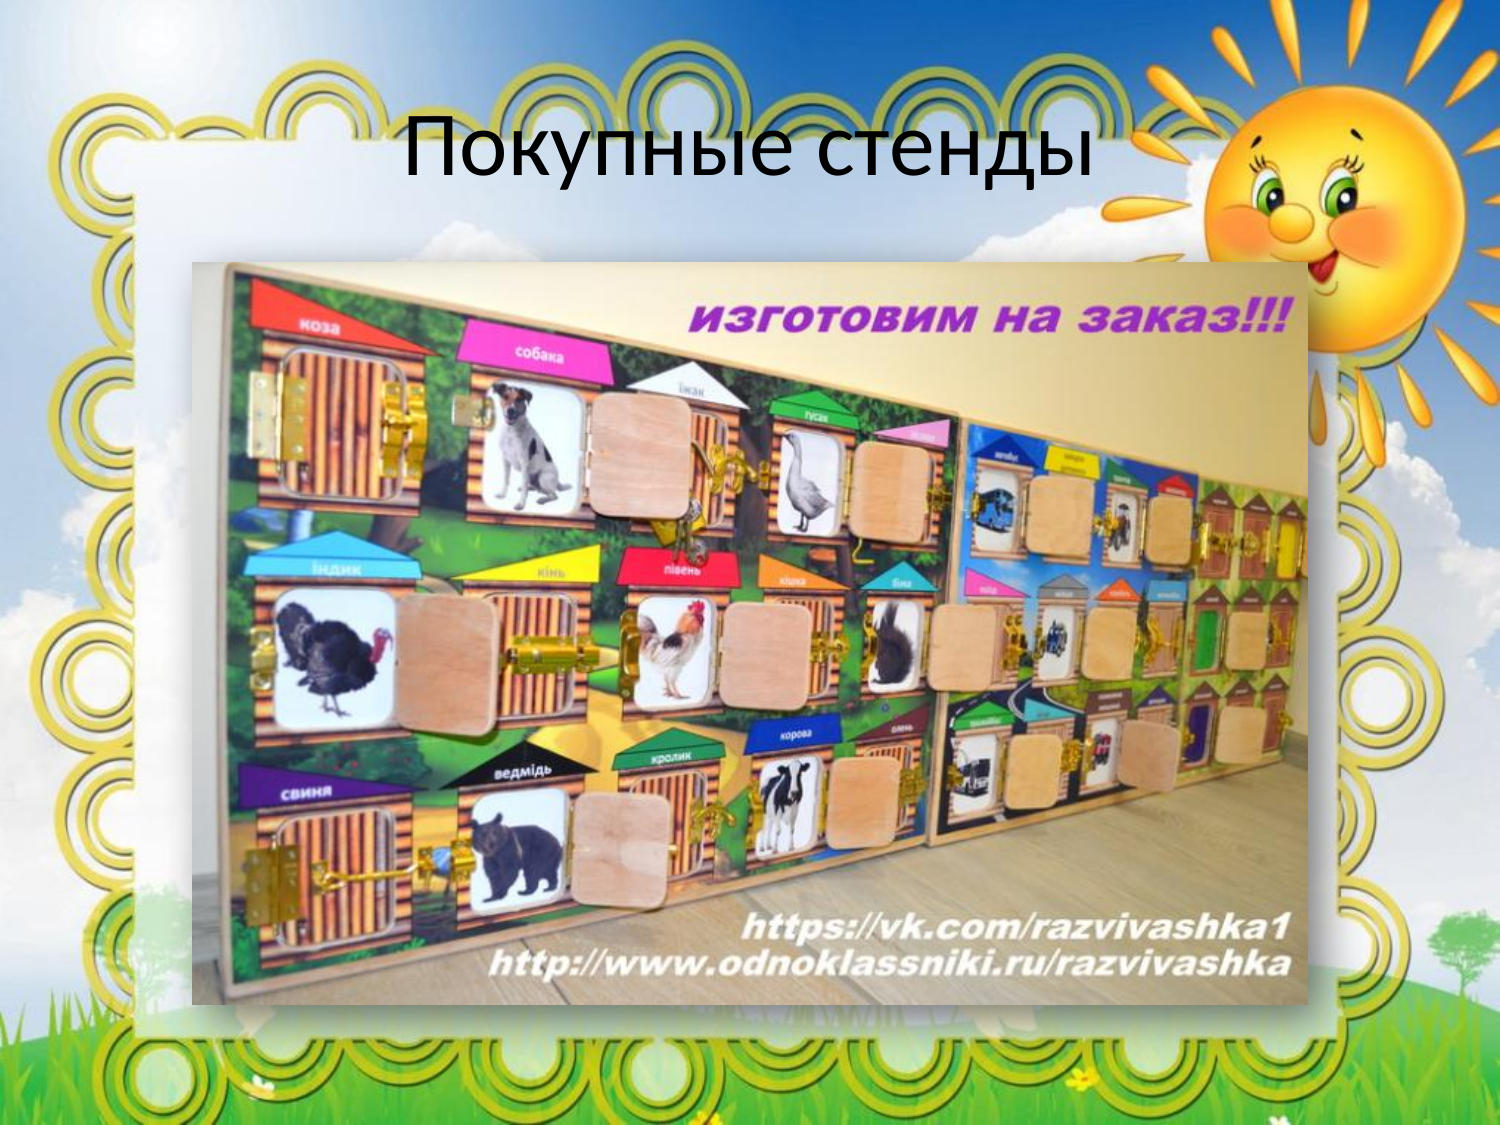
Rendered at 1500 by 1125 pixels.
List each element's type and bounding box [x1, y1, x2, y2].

list [192, 262, 1308, 1006]
picture [0, 0, 1500, 1125]
